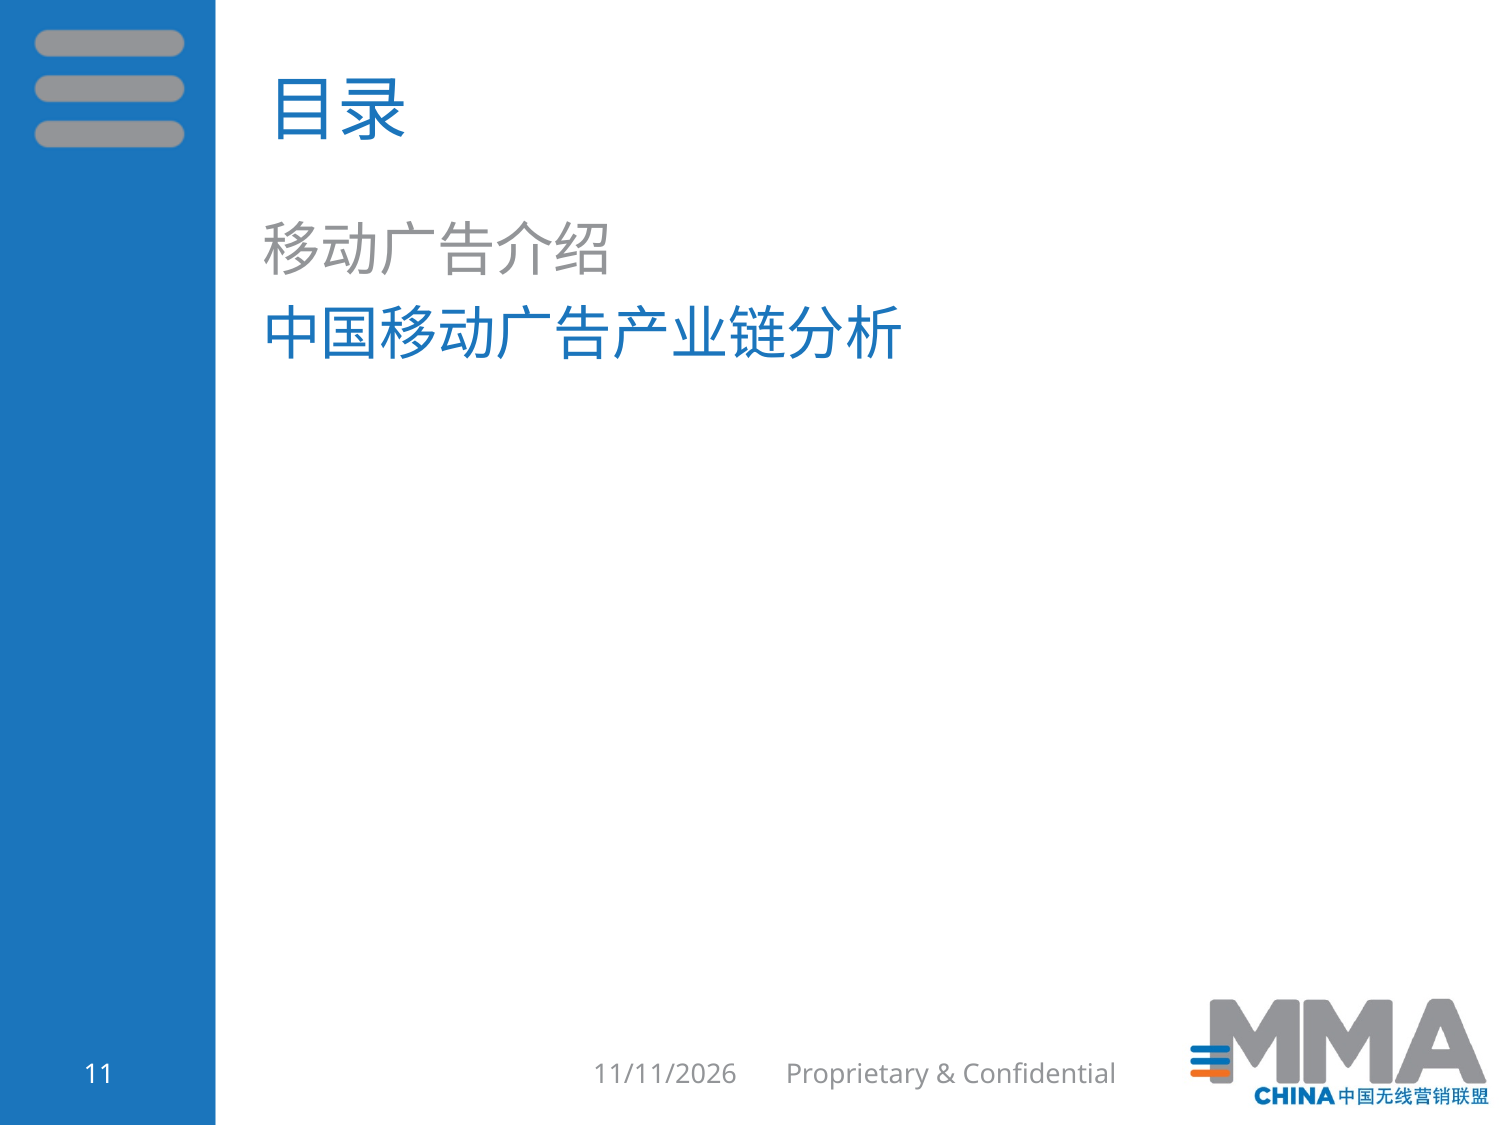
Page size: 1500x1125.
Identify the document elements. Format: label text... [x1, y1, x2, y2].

footer Proprietary & Confidential [752, 1044, 1150, 1105]
list 移动广告介绍 中国移动广告产业链分析 [247, 212, 1461, 590]
title 目录 [252, 39, 1465, 185]
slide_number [495, 1044, 752, 1105]
slide_number 11 [41, 1044, 157, 1105]
picture [0, 0, 1500, 1125]
